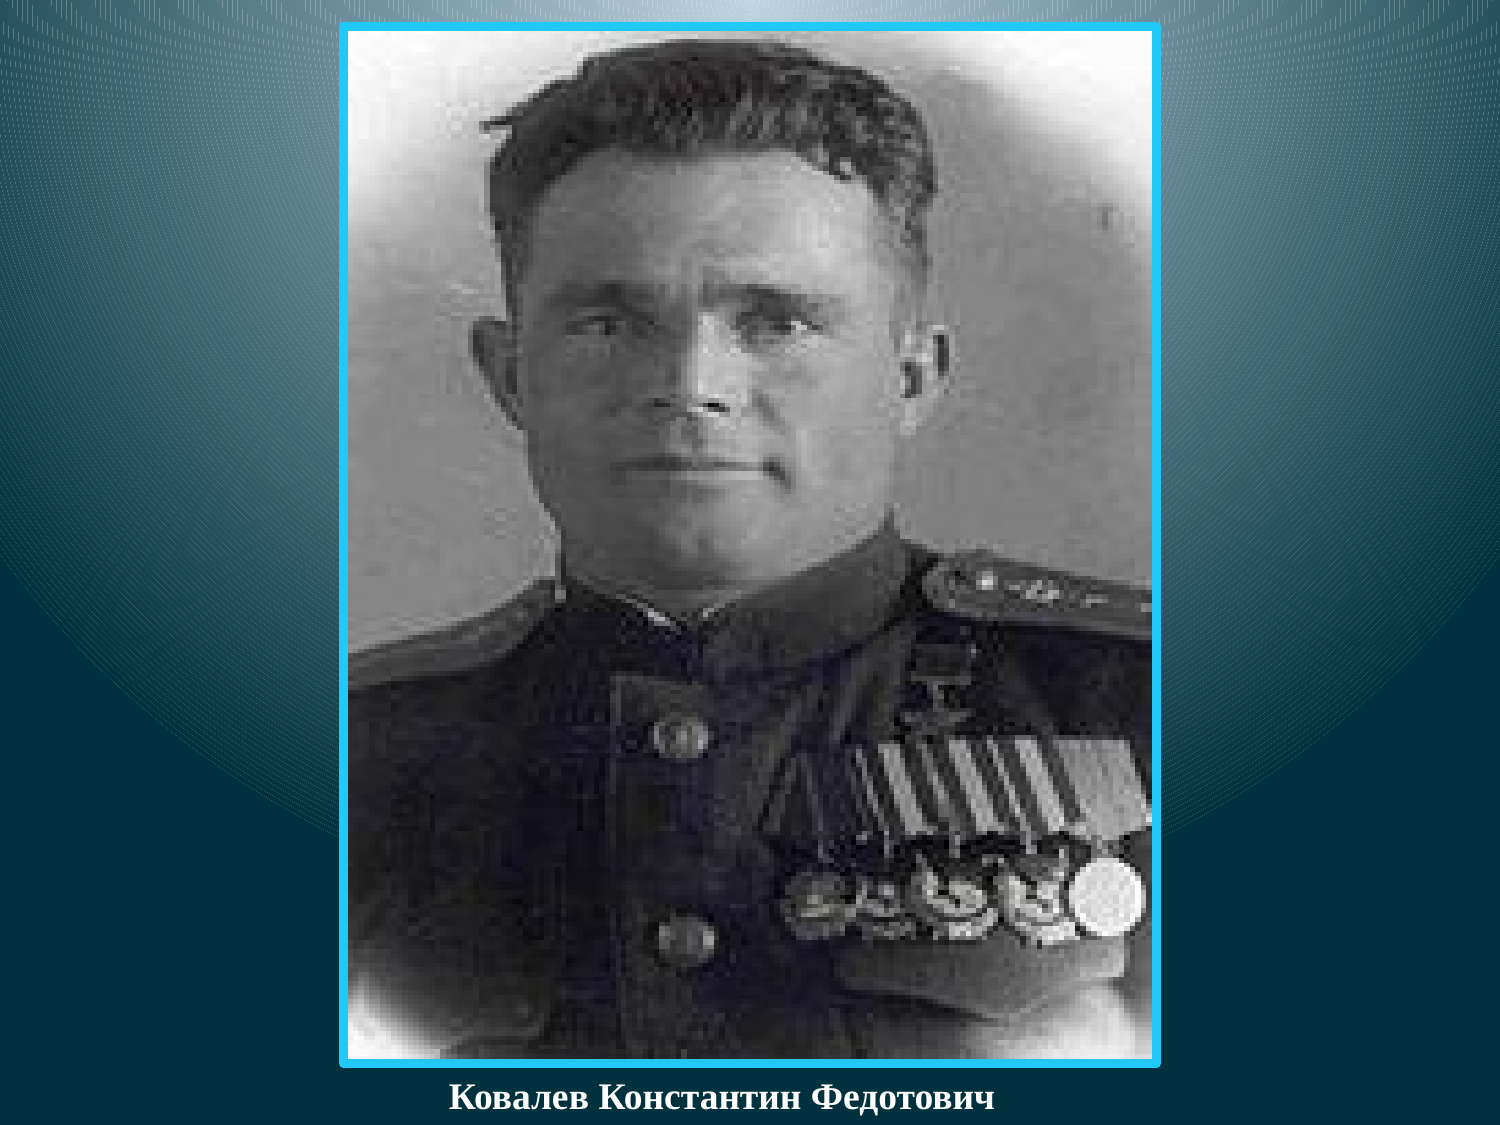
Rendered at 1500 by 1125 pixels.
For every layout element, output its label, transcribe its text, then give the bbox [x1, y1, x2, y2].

text_box Ковалев Константин Федотович [434, 1066, 1011, 1125]
picture [348, 30, 1152, 1059]
